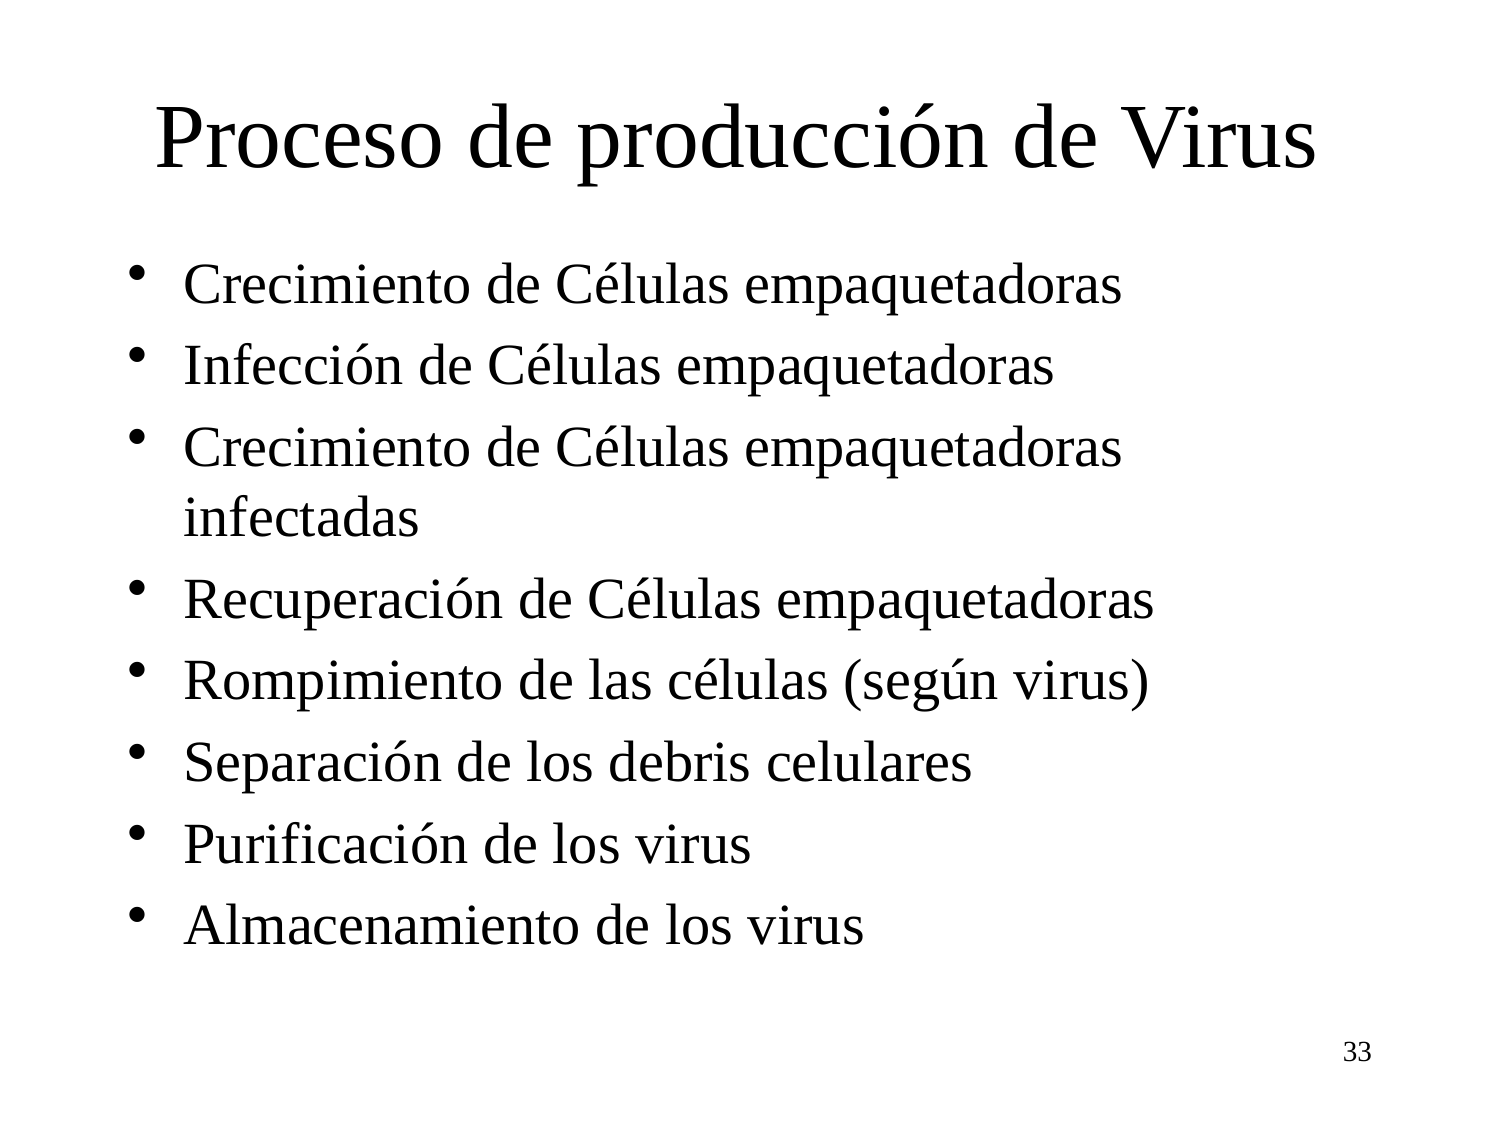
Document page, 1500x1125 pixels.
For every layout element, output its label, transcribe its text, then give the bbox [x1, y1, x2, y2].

text_box Crecimiento de Células empaquetadoras Infección de Células empaquetadoras Crecimiento de Células empaquetadoras infectadas Recuperación de Células empaquetadoras Rompimiento de las células (según virus) Separación de los debris celulares Purificación de los virus Almacenamiento de los virus [112, 237, 1388, 913]
text_box Proceso de producción de Virus [50, 37, 1425, 225]
slide_number 33 [1074, 1024, 1388, 1101]
